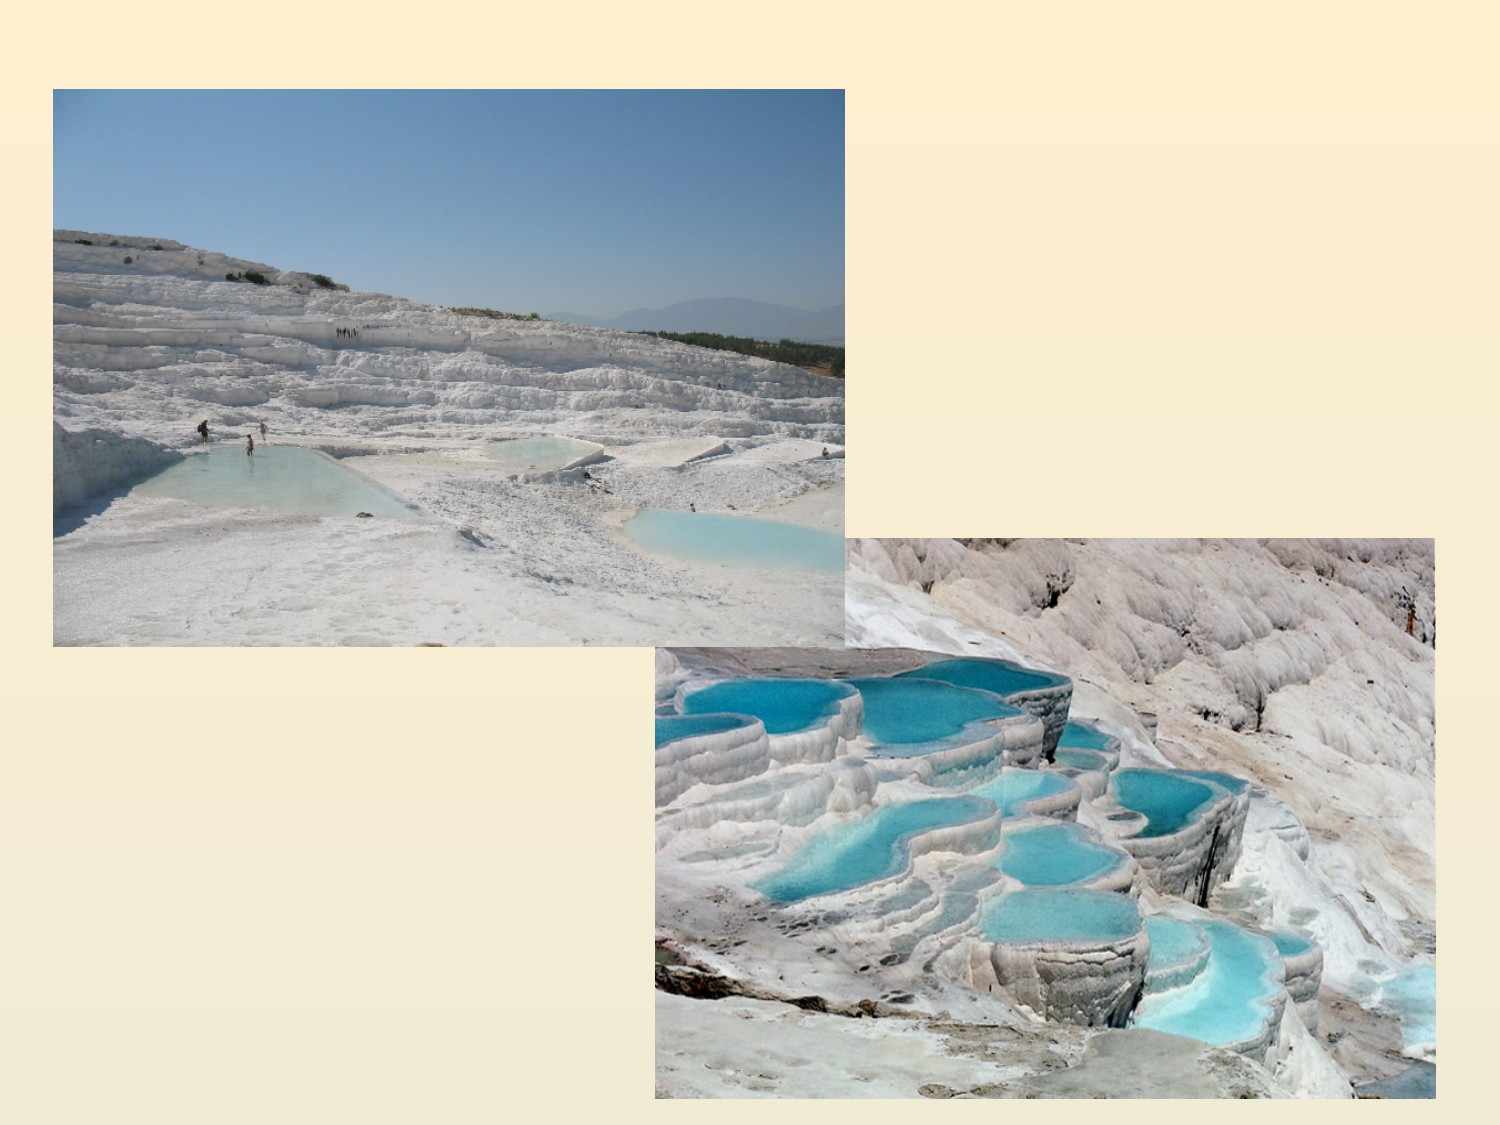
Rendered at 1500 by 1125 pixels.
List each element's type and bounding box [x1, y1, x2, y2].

picture [52, 89, 1436, 1099]
